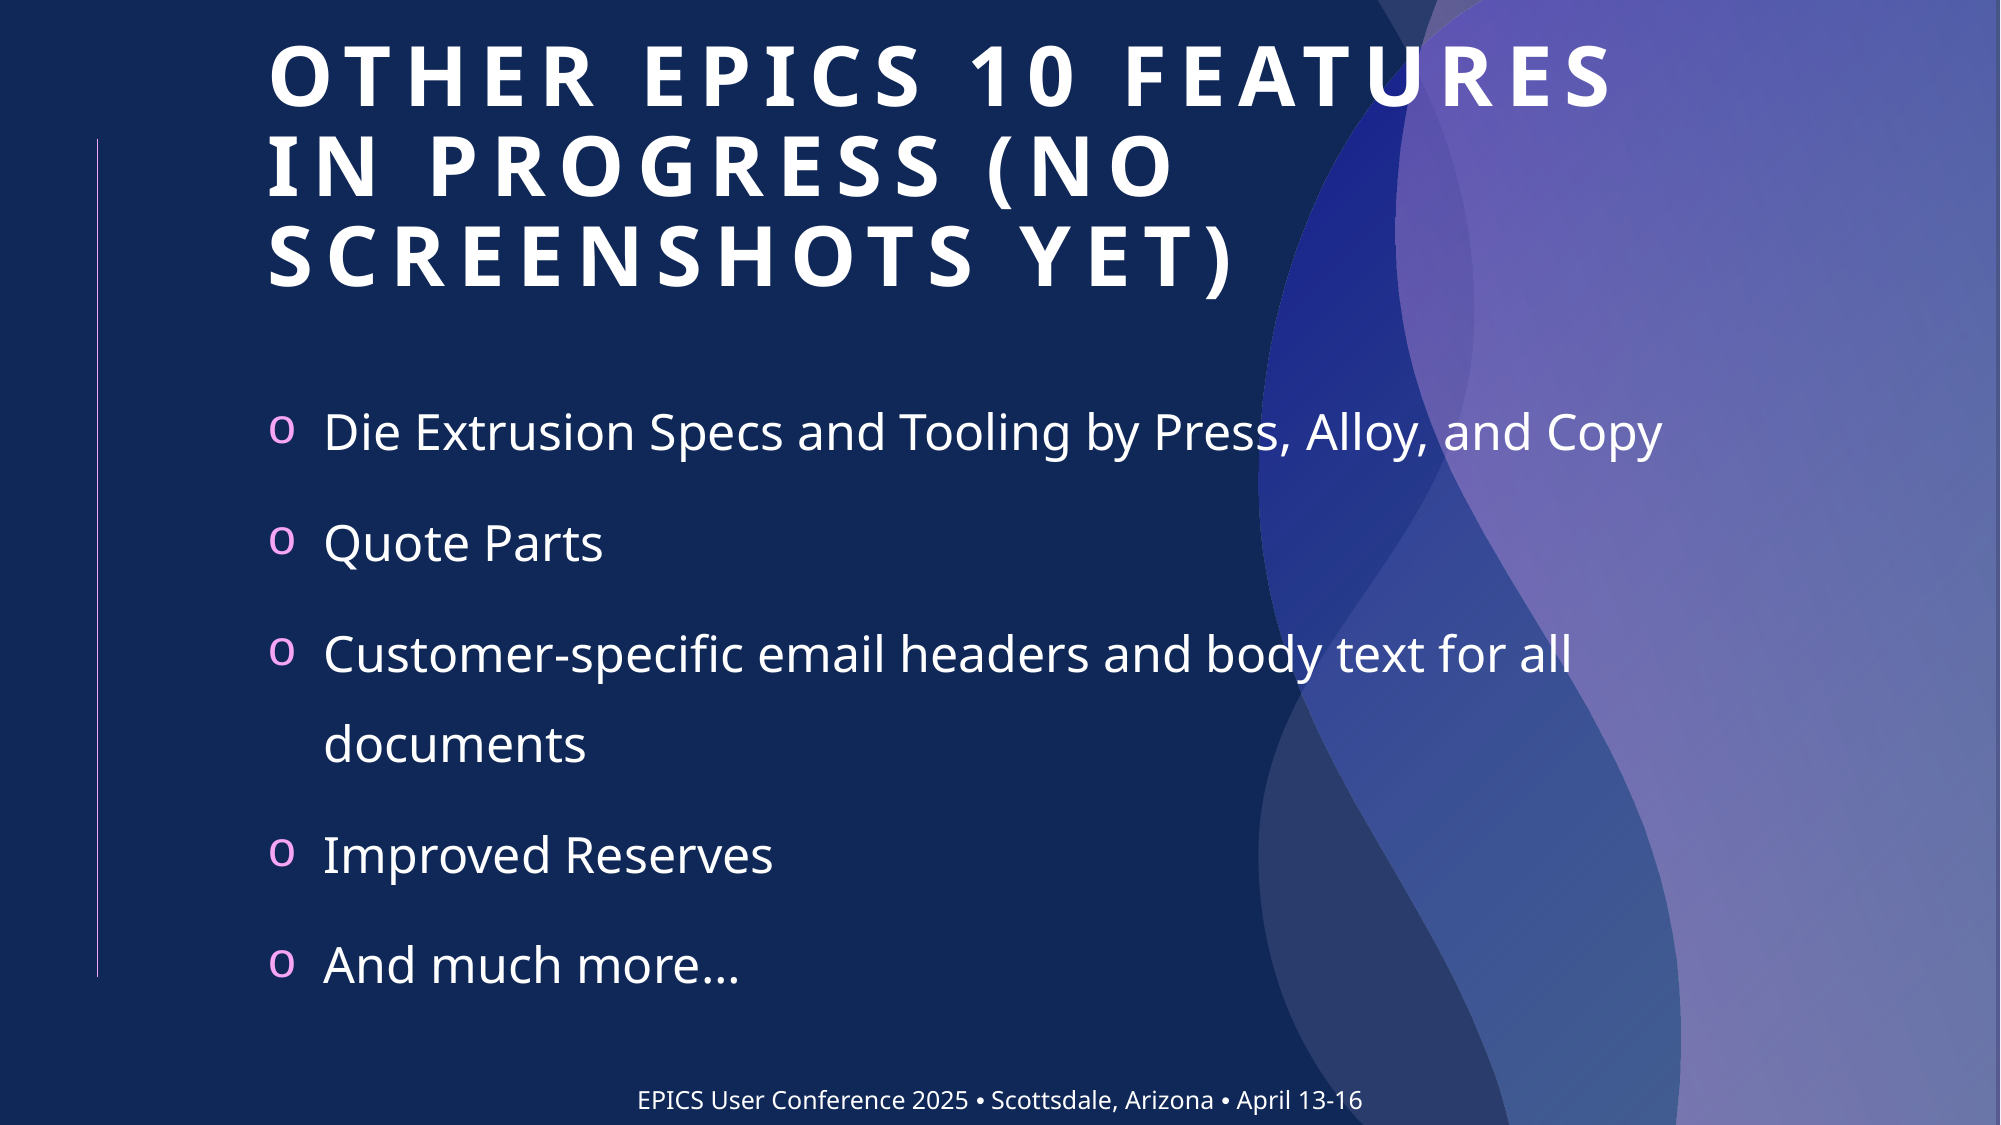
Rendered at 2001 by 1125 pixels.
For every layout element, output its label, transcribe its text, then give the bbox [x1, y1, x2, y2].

title Other EPICS 10 features in progress (no screenshots yet) [251, 136, 1709, 312]
list Die Extrusion Specs and Tooling by Press, Alloy, and Copy Quote Parts Customer-specific email headers and body text for all documents Improved Reserves And much more… [251, 363, 1754, 902]
